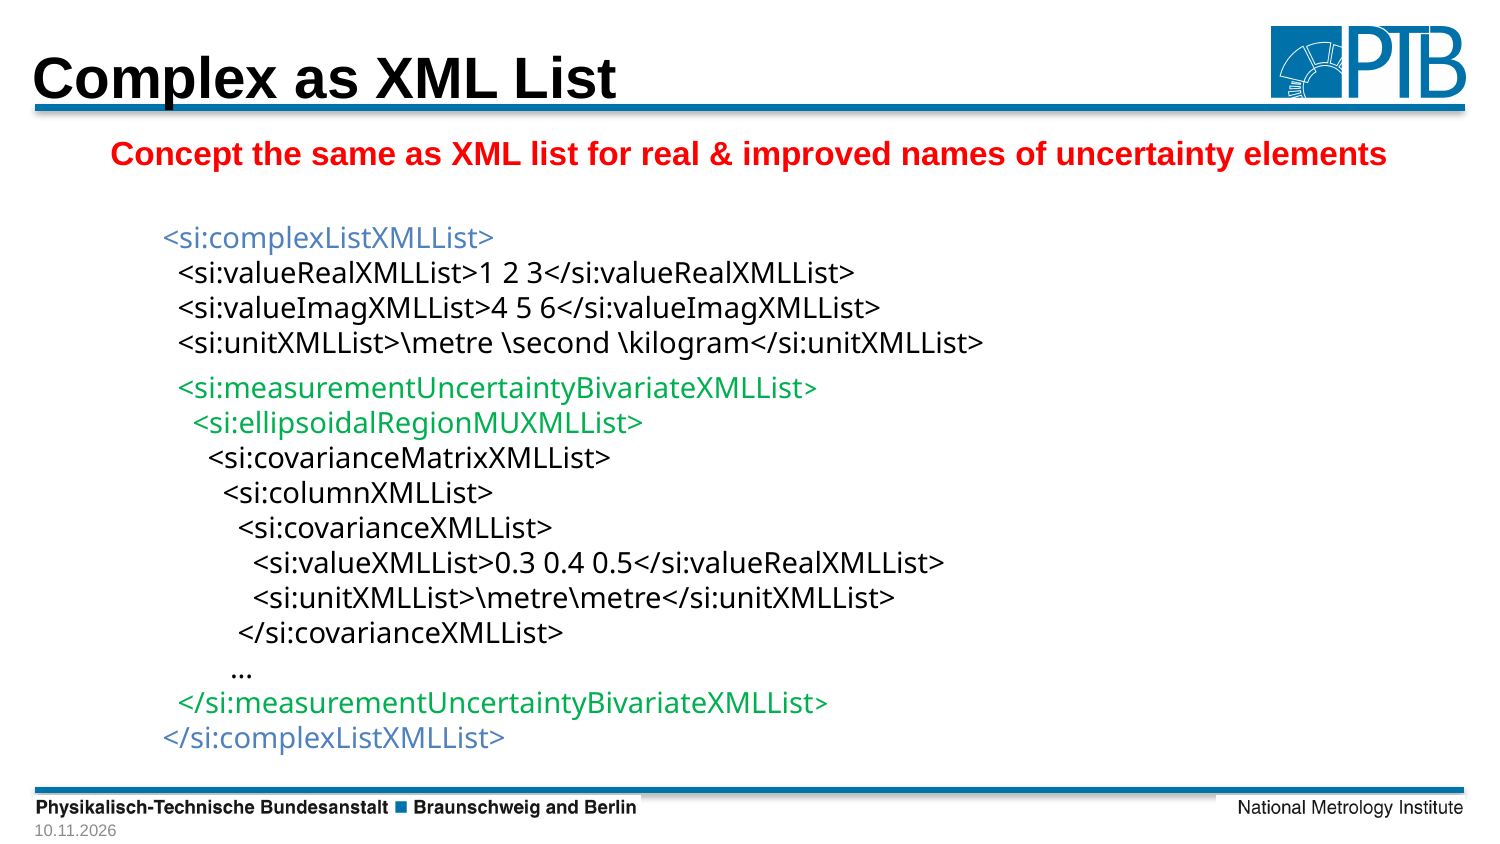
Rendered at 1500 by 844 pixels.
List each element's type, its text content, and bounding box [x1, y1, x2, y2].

picture [1216, 795, 1465, 819]
title Complex as XML List [17, 26, 1459, 123]
picture [1459, 26, 1467, 75]
picture [1459, 80, 1467, 98]
picture [33, 795, 641, 815]
list Concept the same as XML list for real & improved names of uncertainty elements [77, 124, 1423, 208]
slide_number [19, 815, 669, 844]
text_box <si:complexListXMLList> <si:valueRealXMLList>1 2 3</si:valueRealXMLList> <si:valueImagXMLList>4 5 6</si:valueImagXMLList> <si:unitXMLList>\metre \second \kilogram</si:unitXMLList> <si:measurementUncertaintyBivariateXMLList> <si:ellipsoidalRegionMUXMLList> <si:covarianceMatrixXMLList> <si:columnXMLList> <si:covarianceXMLList> <si:valueXMLList>0.3 0.4 0.5</si:valueRealXMLList> <si:unitXMLList>\metre\metre</si:unitXMLList> </si:covarianceXMLList> ... </si:measurementUncertaintyBivariateXMLList> </si:complexListXMLList> [147, 212, 1081, 762]
